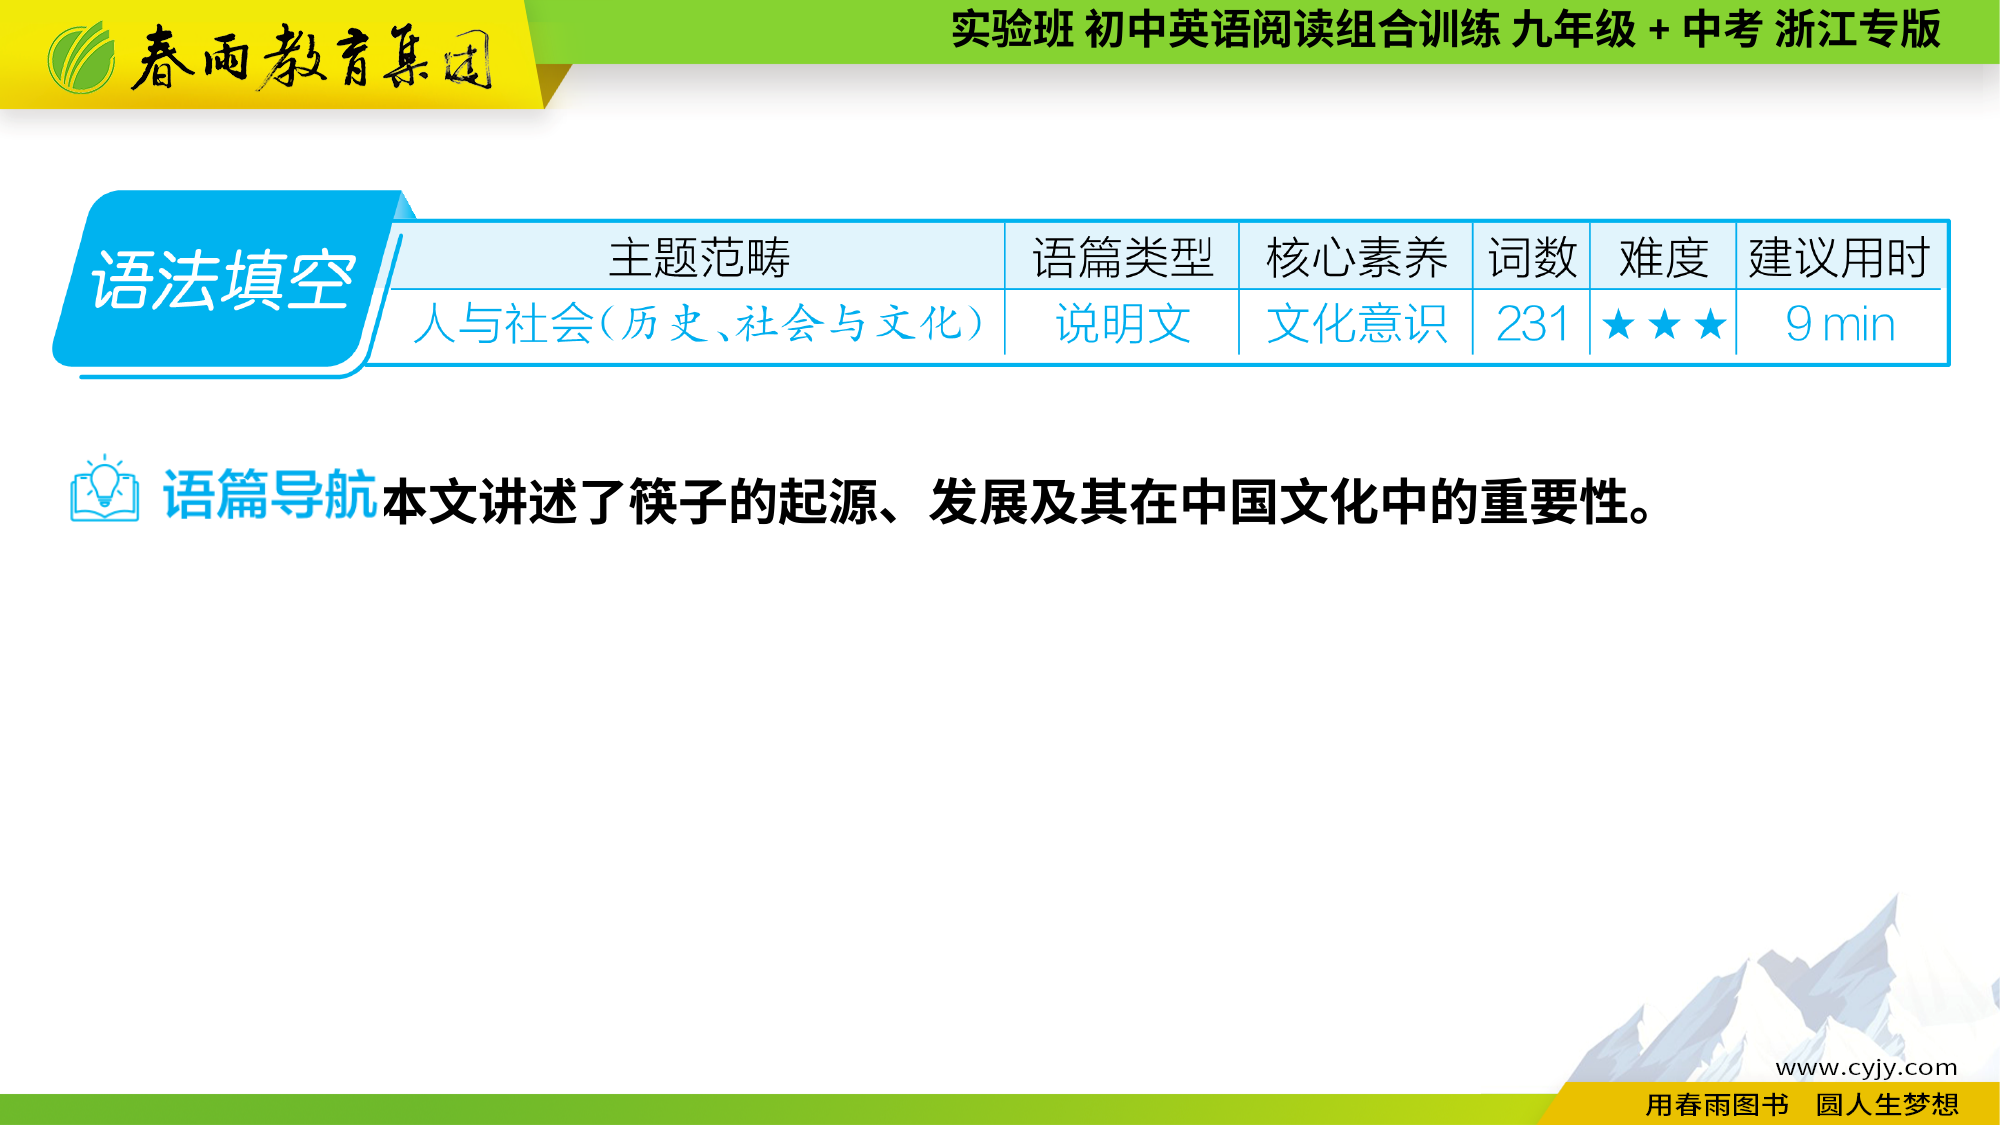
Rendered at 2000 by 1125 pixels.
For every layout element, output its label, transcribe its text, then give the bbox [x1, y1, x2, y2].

picture [0, 0, 2000, 1125]
list 本文讲述了筷子的起源、发展及其在中国文化中的重要性。 [59, 432, 1944, 539]
